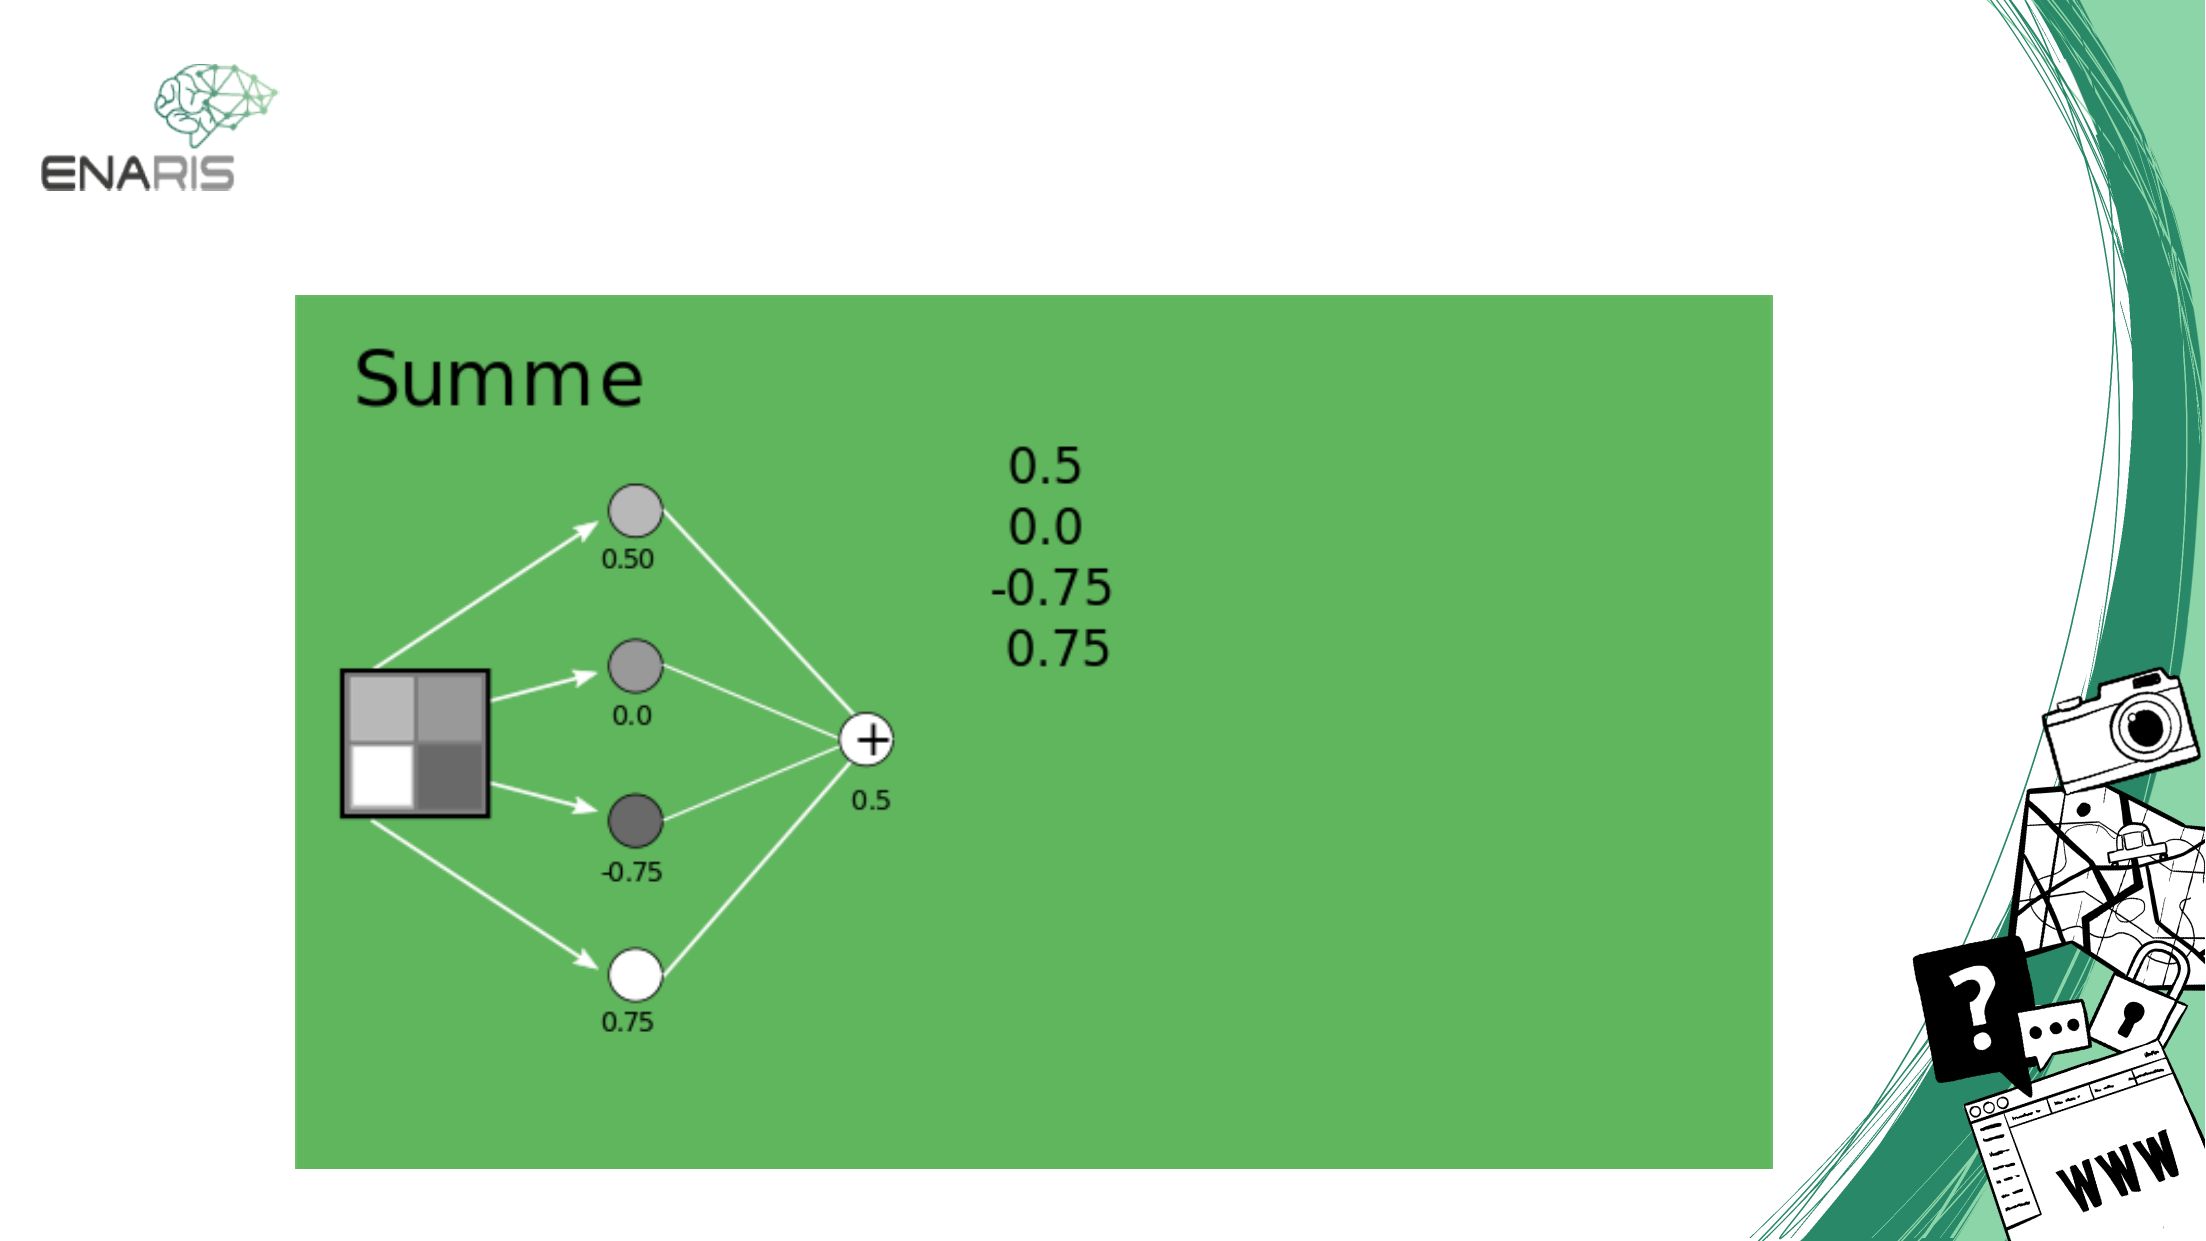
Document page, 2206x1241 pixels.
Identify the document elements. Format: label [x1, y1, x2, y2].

picture [295, 0, 2205, 1241]
picture [41, 64, 280, 191]
